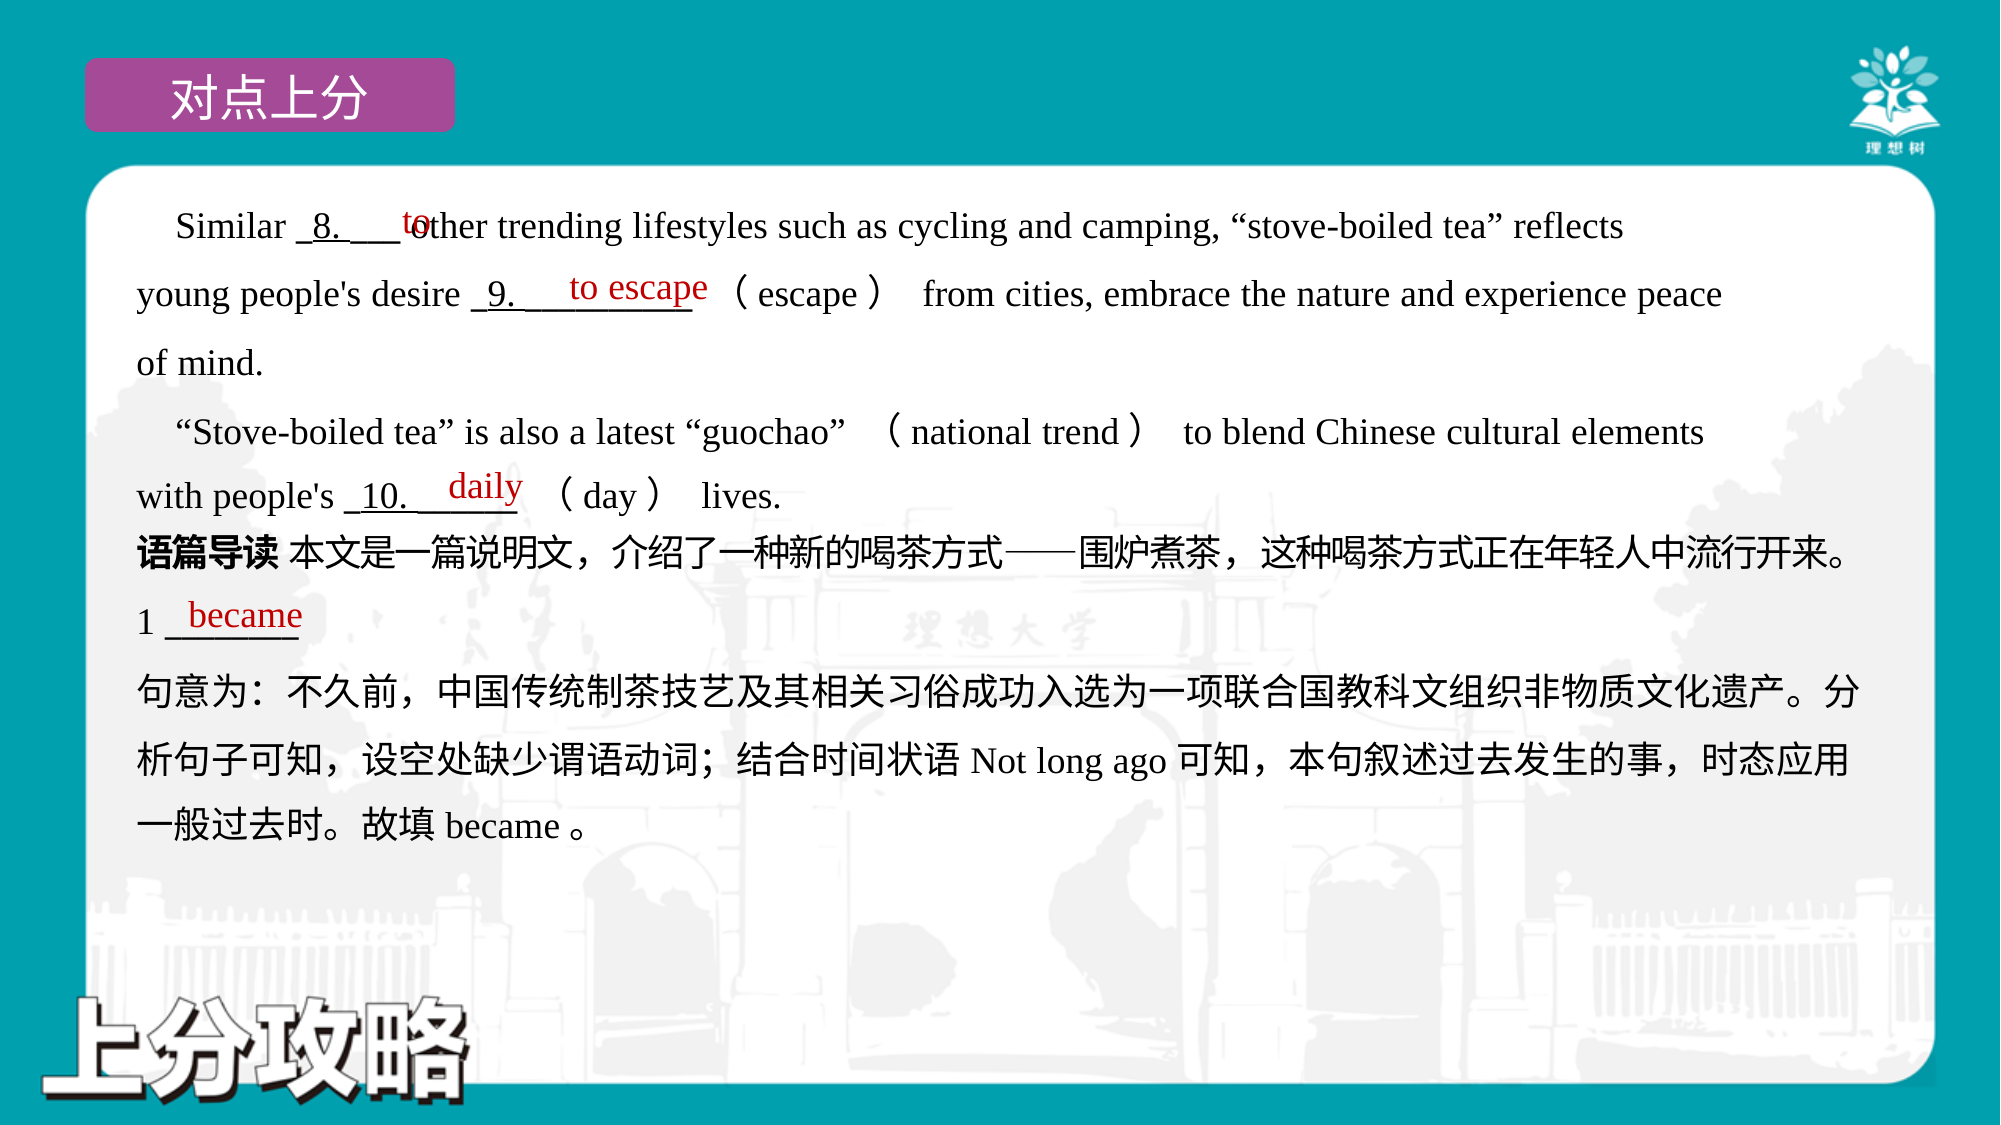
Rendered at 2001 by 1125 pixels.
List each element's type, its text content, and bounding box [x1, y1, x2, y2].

text_box to escape [551, 238, 727, 300]
text_box 语篇导读 本文是一篇说明文，介绍了一种新的喝茶方式——围炉煮茶，这种喝茶方式正在年轻人中流行开来。 [136, 506, 1865, 567]
text_box Similar _8. ___ other trending lifestyles such as cycling and camping, “stove-boiled tea” reflects young people's desire _9. __________ （escape） from cities, embrace the nature and experience peace of mind. “Stove-boiled tea” is also a latest “guochao” （national trend） to blend Chinese cultural elements with people's _10. ______ （day） lives.#1.1.5 [136, 176, 1865, 506]
text_box daily [434, 441, 538, 500]
text_box to [388, 172, 445, 234]
text_box 句意为：不久前，中国传统制茶技艺及其相关习俗成功入选为一项联合国教科文组织非物质文化遗产。分 析句子可知，设空处缺少谓语动词；结合时间状语Not long ago可知，本句叙述过去发生的事，时态应用 一般过去时。故填became。 [136, 643, 1865, 840]
text_box 1 ________ [136, 574, 1865, 635]
text_box became [174, 568, 317, 628]
picture [0, 0, 2000, 1125]
